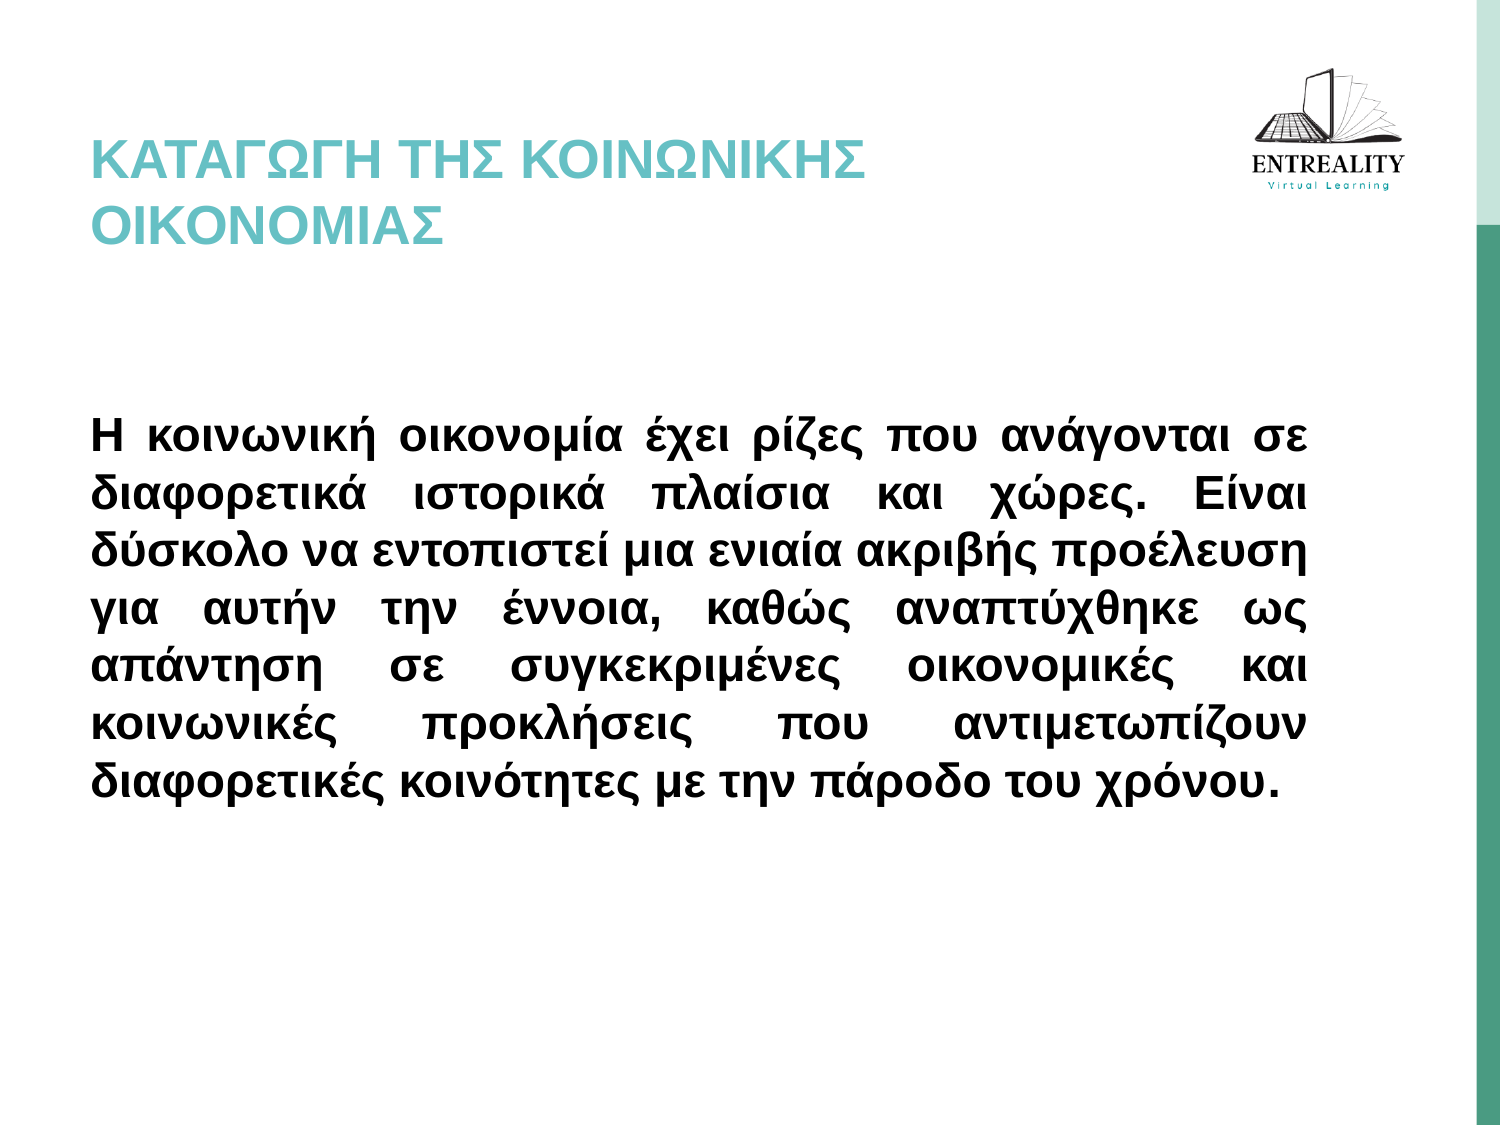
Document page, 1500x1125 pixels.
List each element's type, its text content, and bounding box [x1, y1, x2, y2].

list Η κοινωνική οικονομία έχει ρίζες που ανάγονται σε διαφορετικά ιστορικά πλαίσια και χώρες. Είναι δύσκολο να εντοπιστεί μια ενιαία ακριβής προέλευση για αυτήν την έννοια, καθώς αναπτύχθηκε ως απάντηση σε συγκεκριμένες οικονομικές και κοινωνικές προκλήσεις που αντιμετωπίζουν διαφορετικές κοινότητες με την πάροδο του χρόνου. [75, 291, 1325, 1009]
picture [1198, 0, 1458, 259]
title ΚΑΤΑΓΩΓΗ ΤΗΣ ΚΟΙΝΩΝΙΚΗΣ ΟΙΚΟΝΟΜΙΑΣ [75, 115, 1200, 263]
